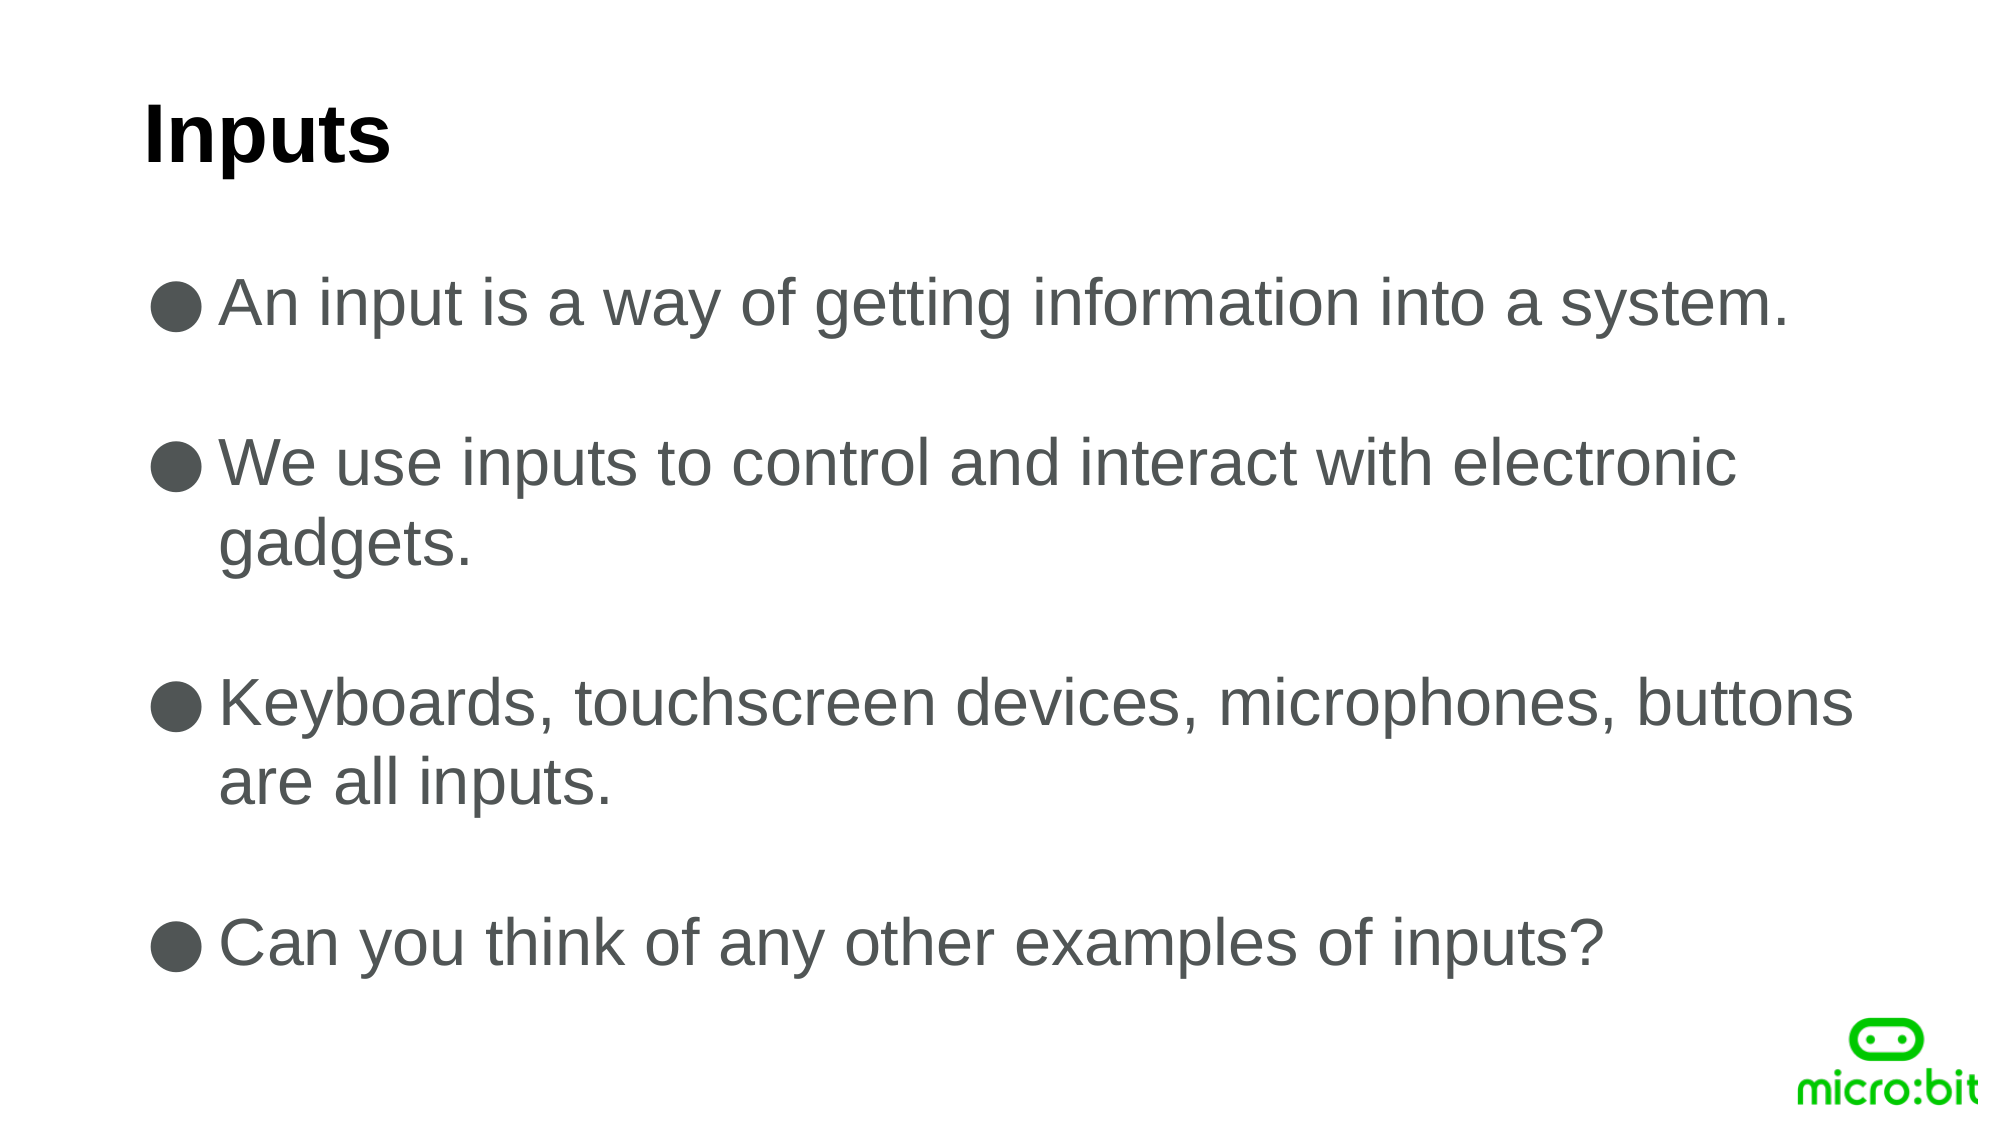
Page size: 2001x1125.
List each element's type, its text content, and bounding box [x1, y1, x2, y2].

text_box Inputs An input is a way of getting information into a system. We use inputs to control and interact with electronic gadgets. Keyboards, touchscreen devices, microphones, buttons are all inputs. Can you think of any other examples of inputs? [128, 0, 1881, 809]
picture [1797, 1017, 1978, 1106]
